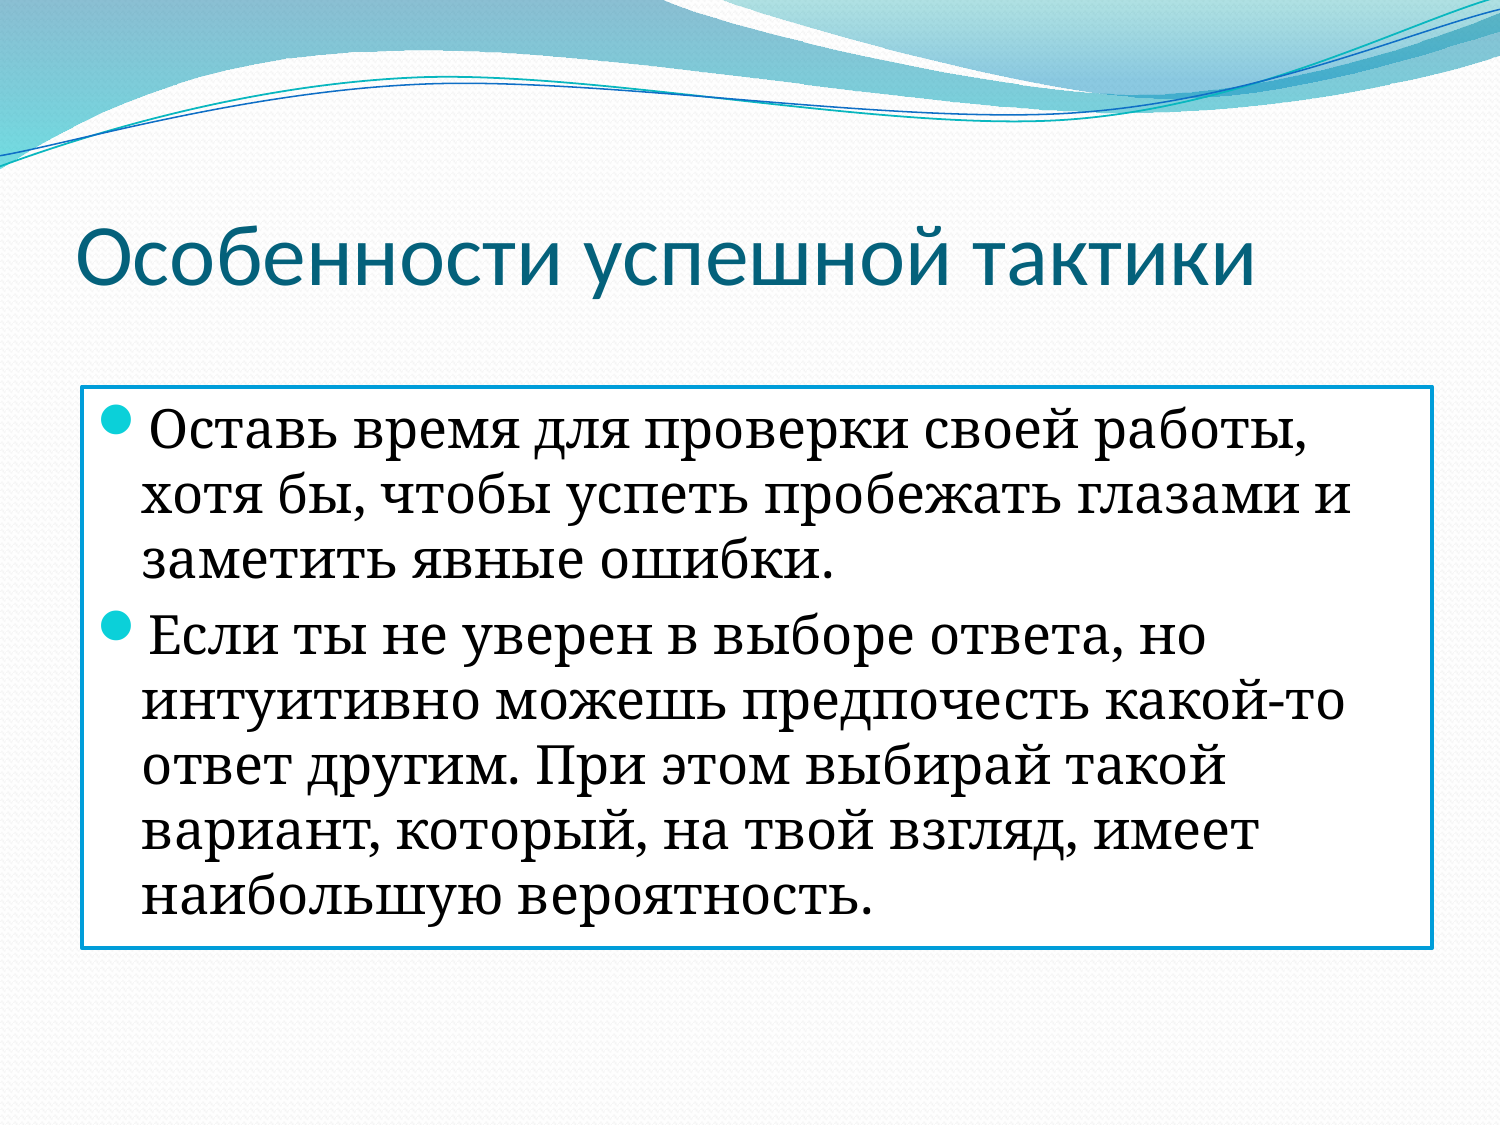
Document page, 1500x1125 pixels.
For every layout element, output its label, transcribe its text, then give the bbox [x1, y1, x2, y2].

title Особенности успешной тактики [75, 115, 1425, 303]
list Оставь время для проверки своей работы, хотя бы, чтобы успеть пробежать глазами и заметить явные ошибки. Если ты не уверен в выборе ответа, но интуитивно можешь предпочесть какой-то ответ другим. При этом выбирай такой вариант, который, на твой взгляд, имеет наибольшую вероятность. [80, 385, 1434, 950]
